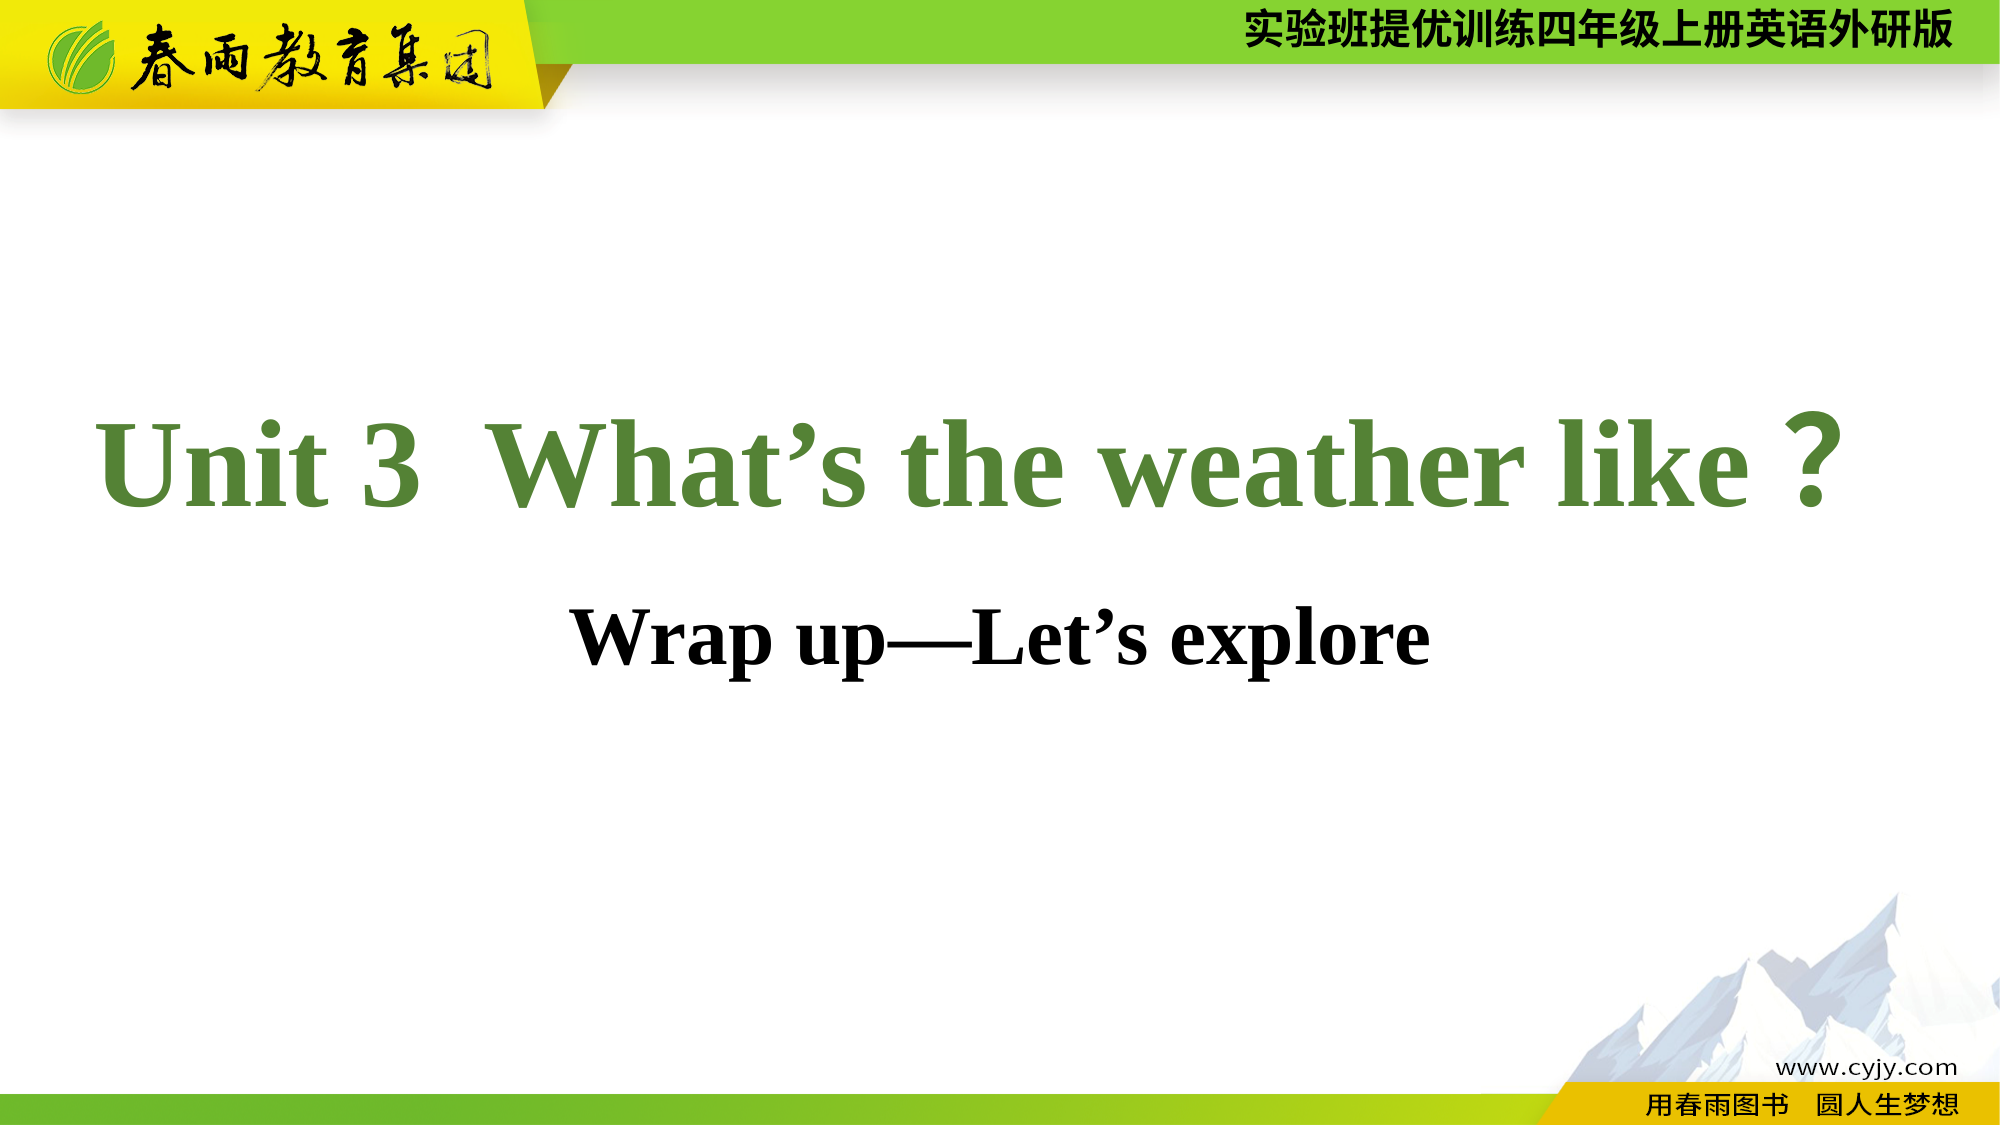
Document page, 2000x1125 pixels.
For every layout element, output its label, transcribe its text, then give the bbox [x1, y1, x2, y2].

picture [0, 0, 2000, 298]
text_box Unit 3 What’s the weather like？ Wrap up—Let’s explore [0, 298, 2000, 689]
picture [0, 689, 2000, 1125]
